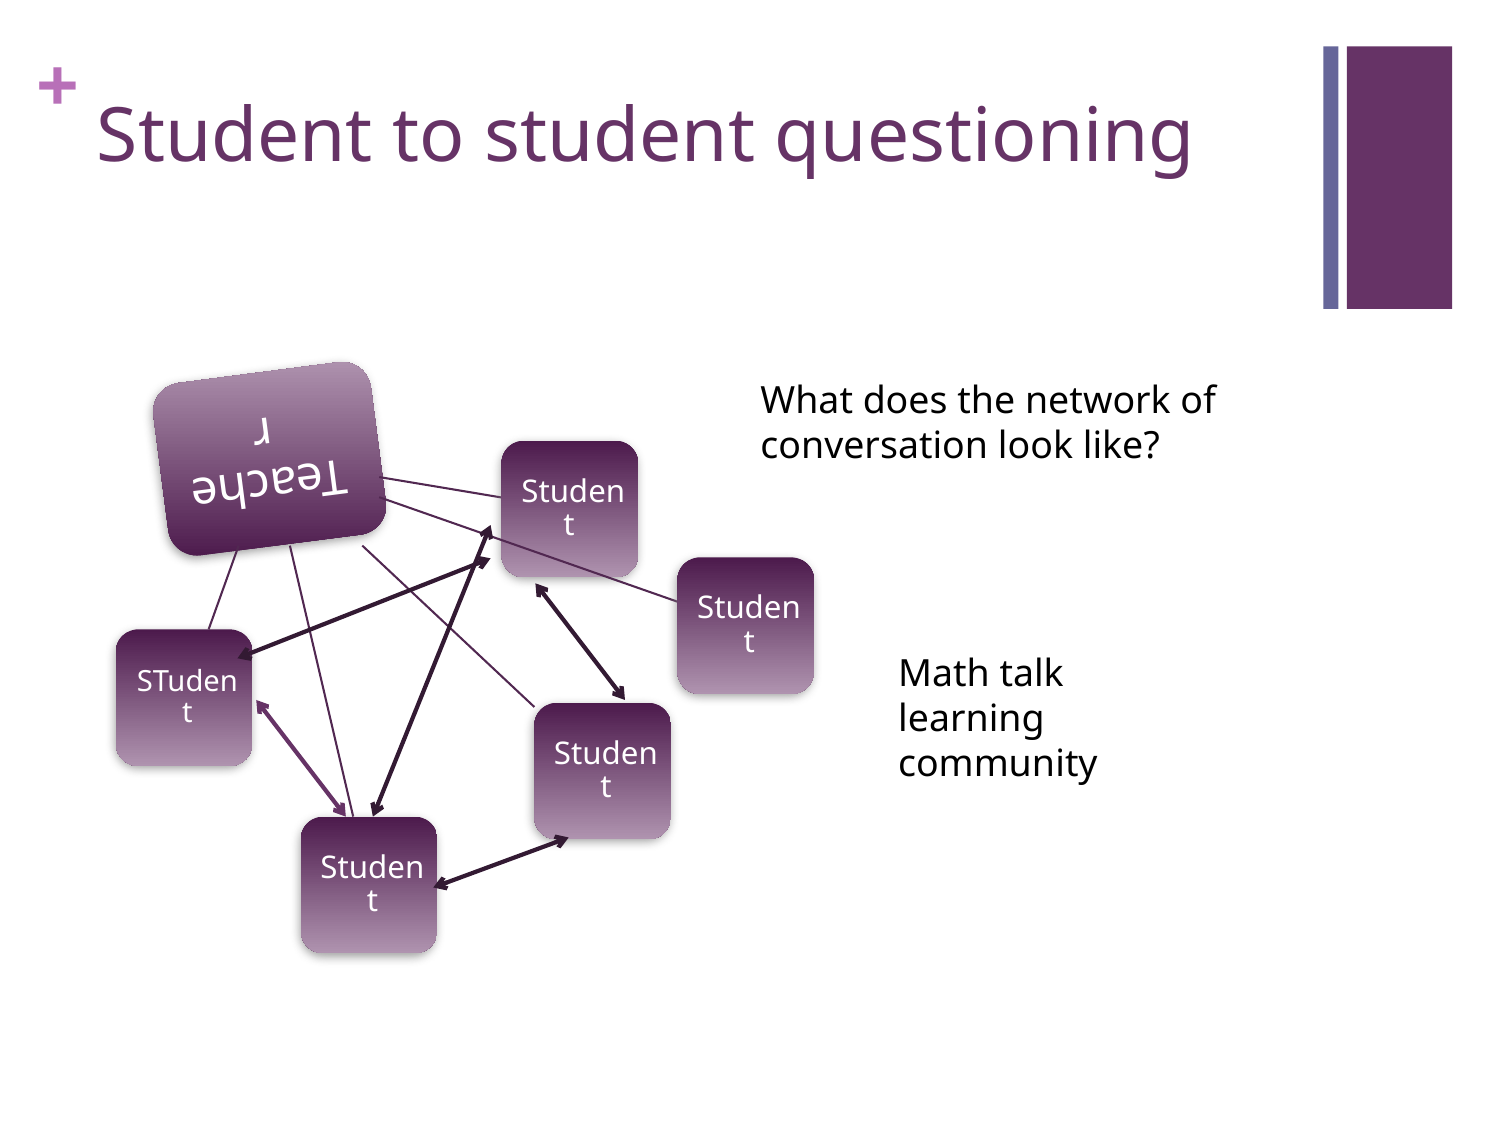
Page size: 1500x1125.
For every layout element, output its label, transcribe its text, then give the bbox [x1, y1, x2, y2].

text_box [432, 836, 570, 889]
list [81, 324, 1322, 1006]
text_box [372, 524, 492, 555]
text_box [534, 582, 626, 701]
title Student to student questioning [81, 79, 1322, 263]
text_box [255, 699, 347, 818]
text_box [236, 557, 492, 659]
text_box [372, 669, 492, 818]
